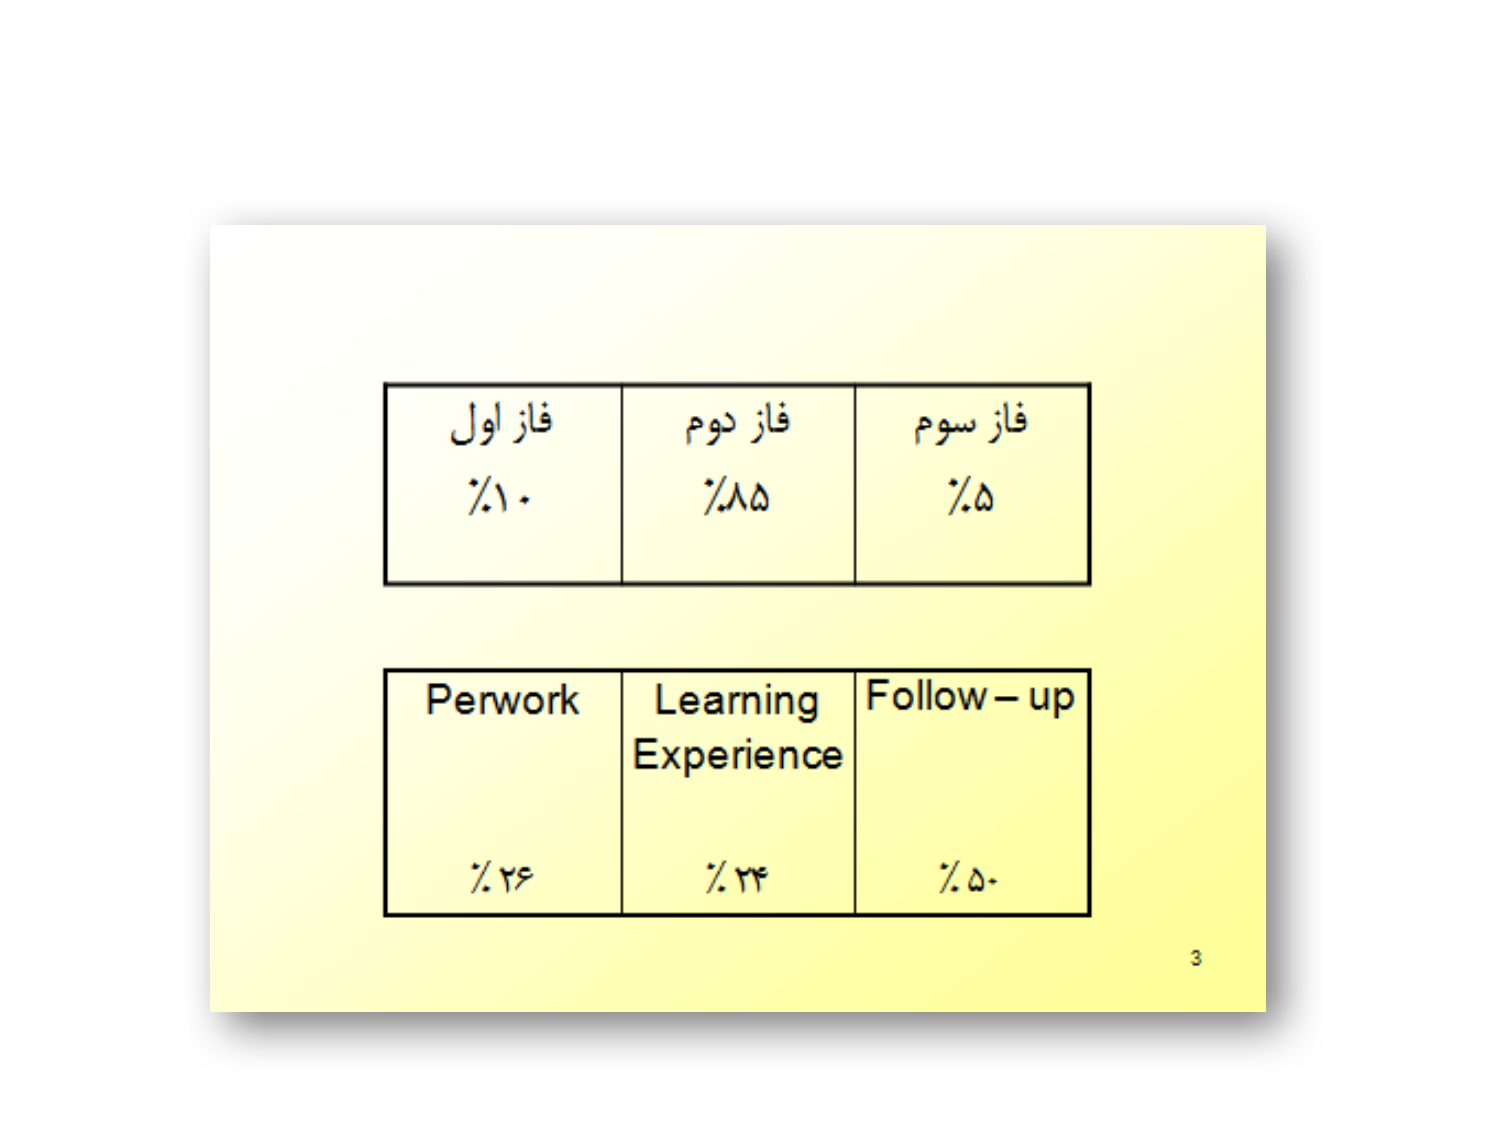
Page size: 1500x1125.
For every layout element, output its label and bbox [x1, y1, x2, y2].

picture [210, 225, 1266, 1012]
